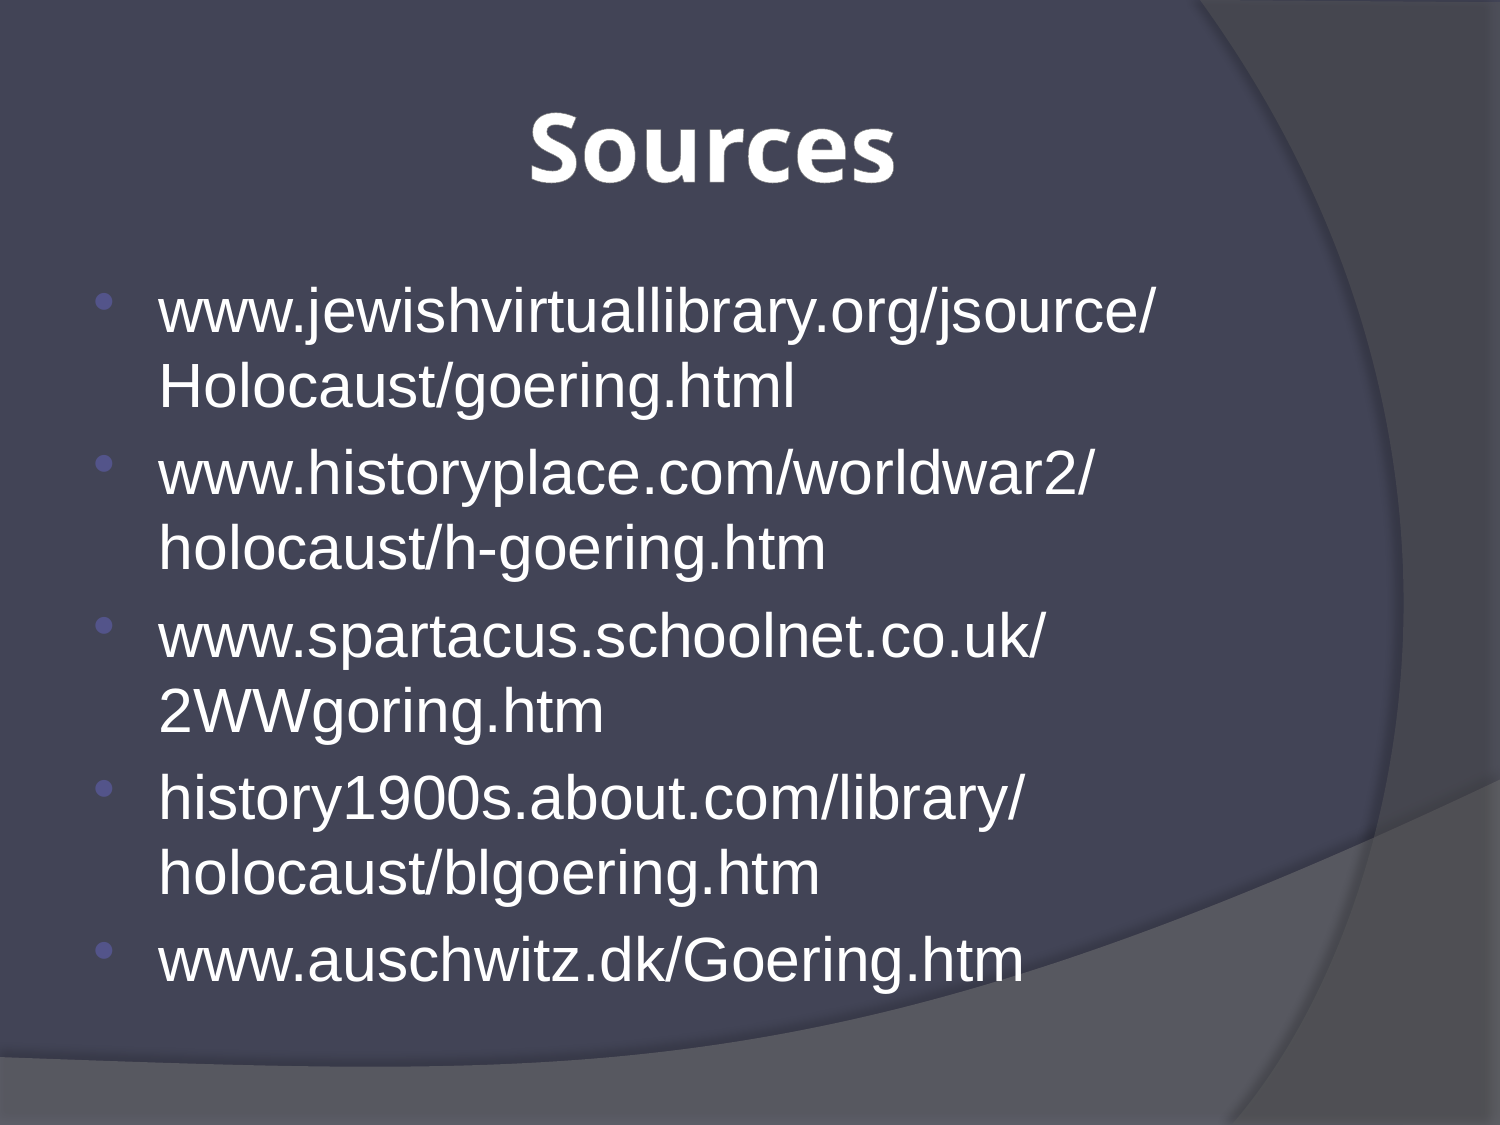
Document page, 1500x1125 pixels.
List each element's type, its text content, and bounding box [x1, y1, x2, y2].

title Sources [99, 50, 1325, 238]
list www.jewishvirtuallibrary.org/jsource/Holocaust/goering.html www.historyplace.com/worldwar2/holocaust/h-goering.htm www.spartacus.schoolnet.co.uk/2WWgoring.htm history1900s.about.com/library/holocaust/blgoering.htm www.auschwitz.dk/Goering.htm [75, 262, 1300, 1005]
